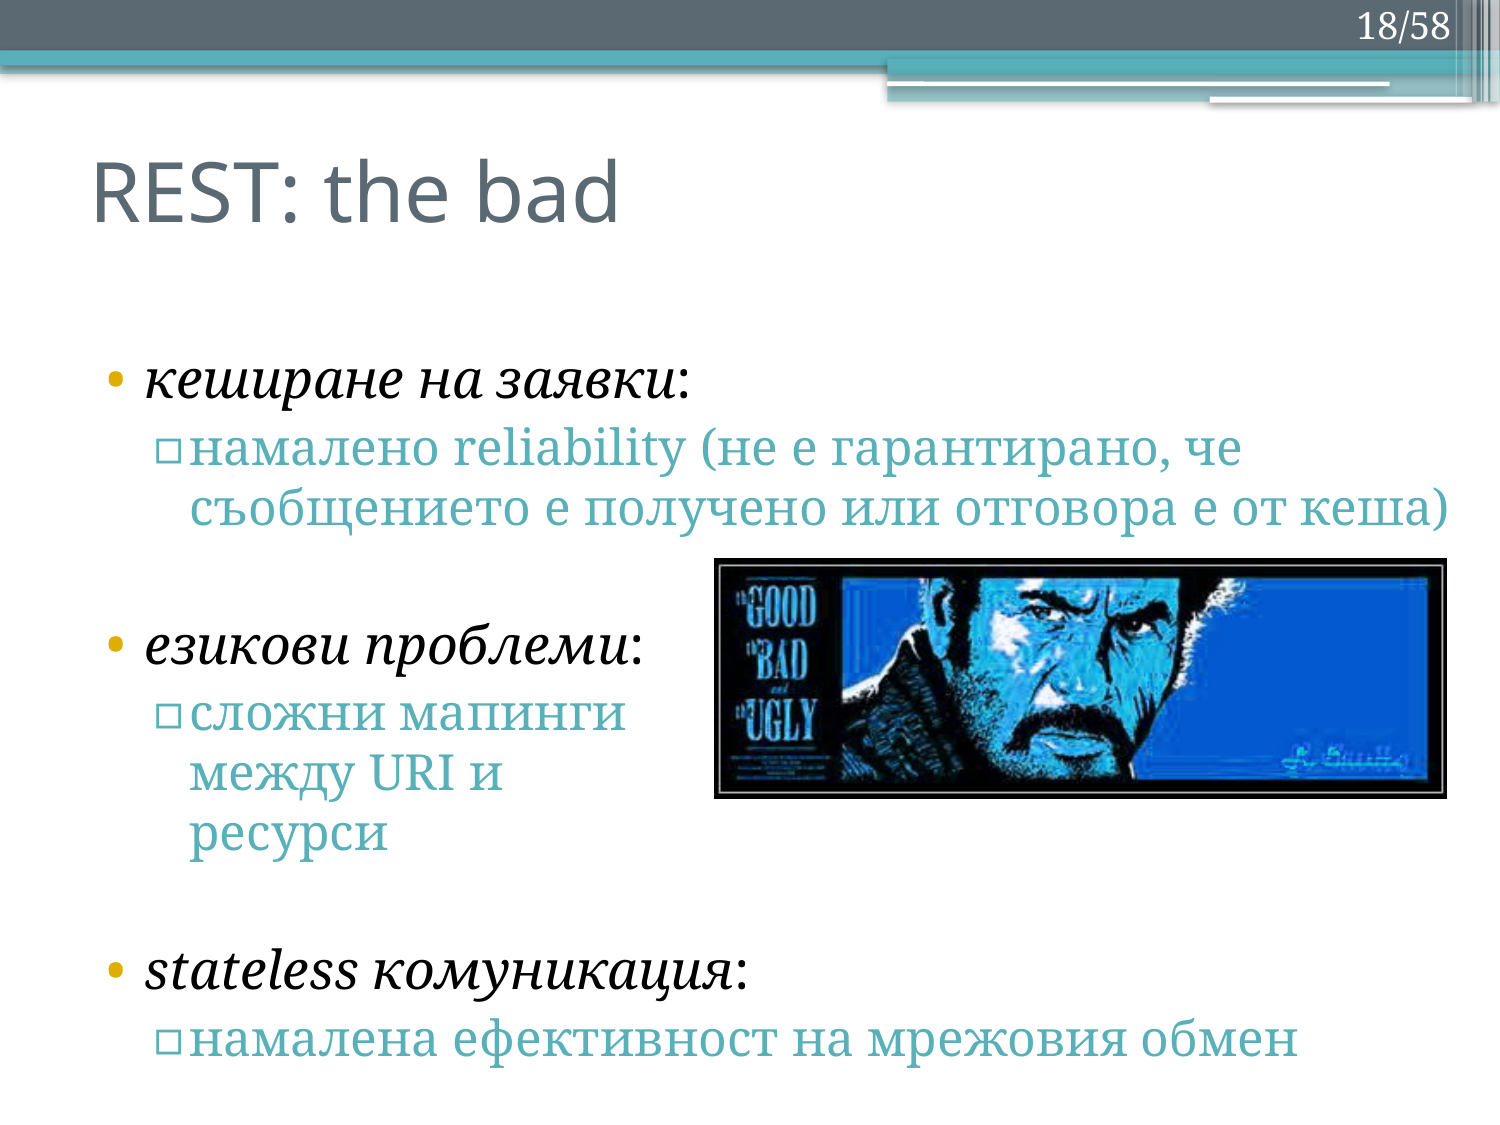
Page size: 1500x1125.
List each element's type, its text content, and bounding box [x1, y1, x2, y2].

slide_number 18/58 [1305, 0, 1466, 61]
picture [714, 557, 1448, 799]
title REST: the bad [75, 101, 1425, 277]
list кеширане на заявки: намалено reliability (не е гарантирано, че съобщението е получено или отговора е от кеша) езикови проблеми: сложни мапинги между URI и ресурси stateless комуникация: намалена ефективност на мрежовия обмен [75, 338, 1471, 1083]
